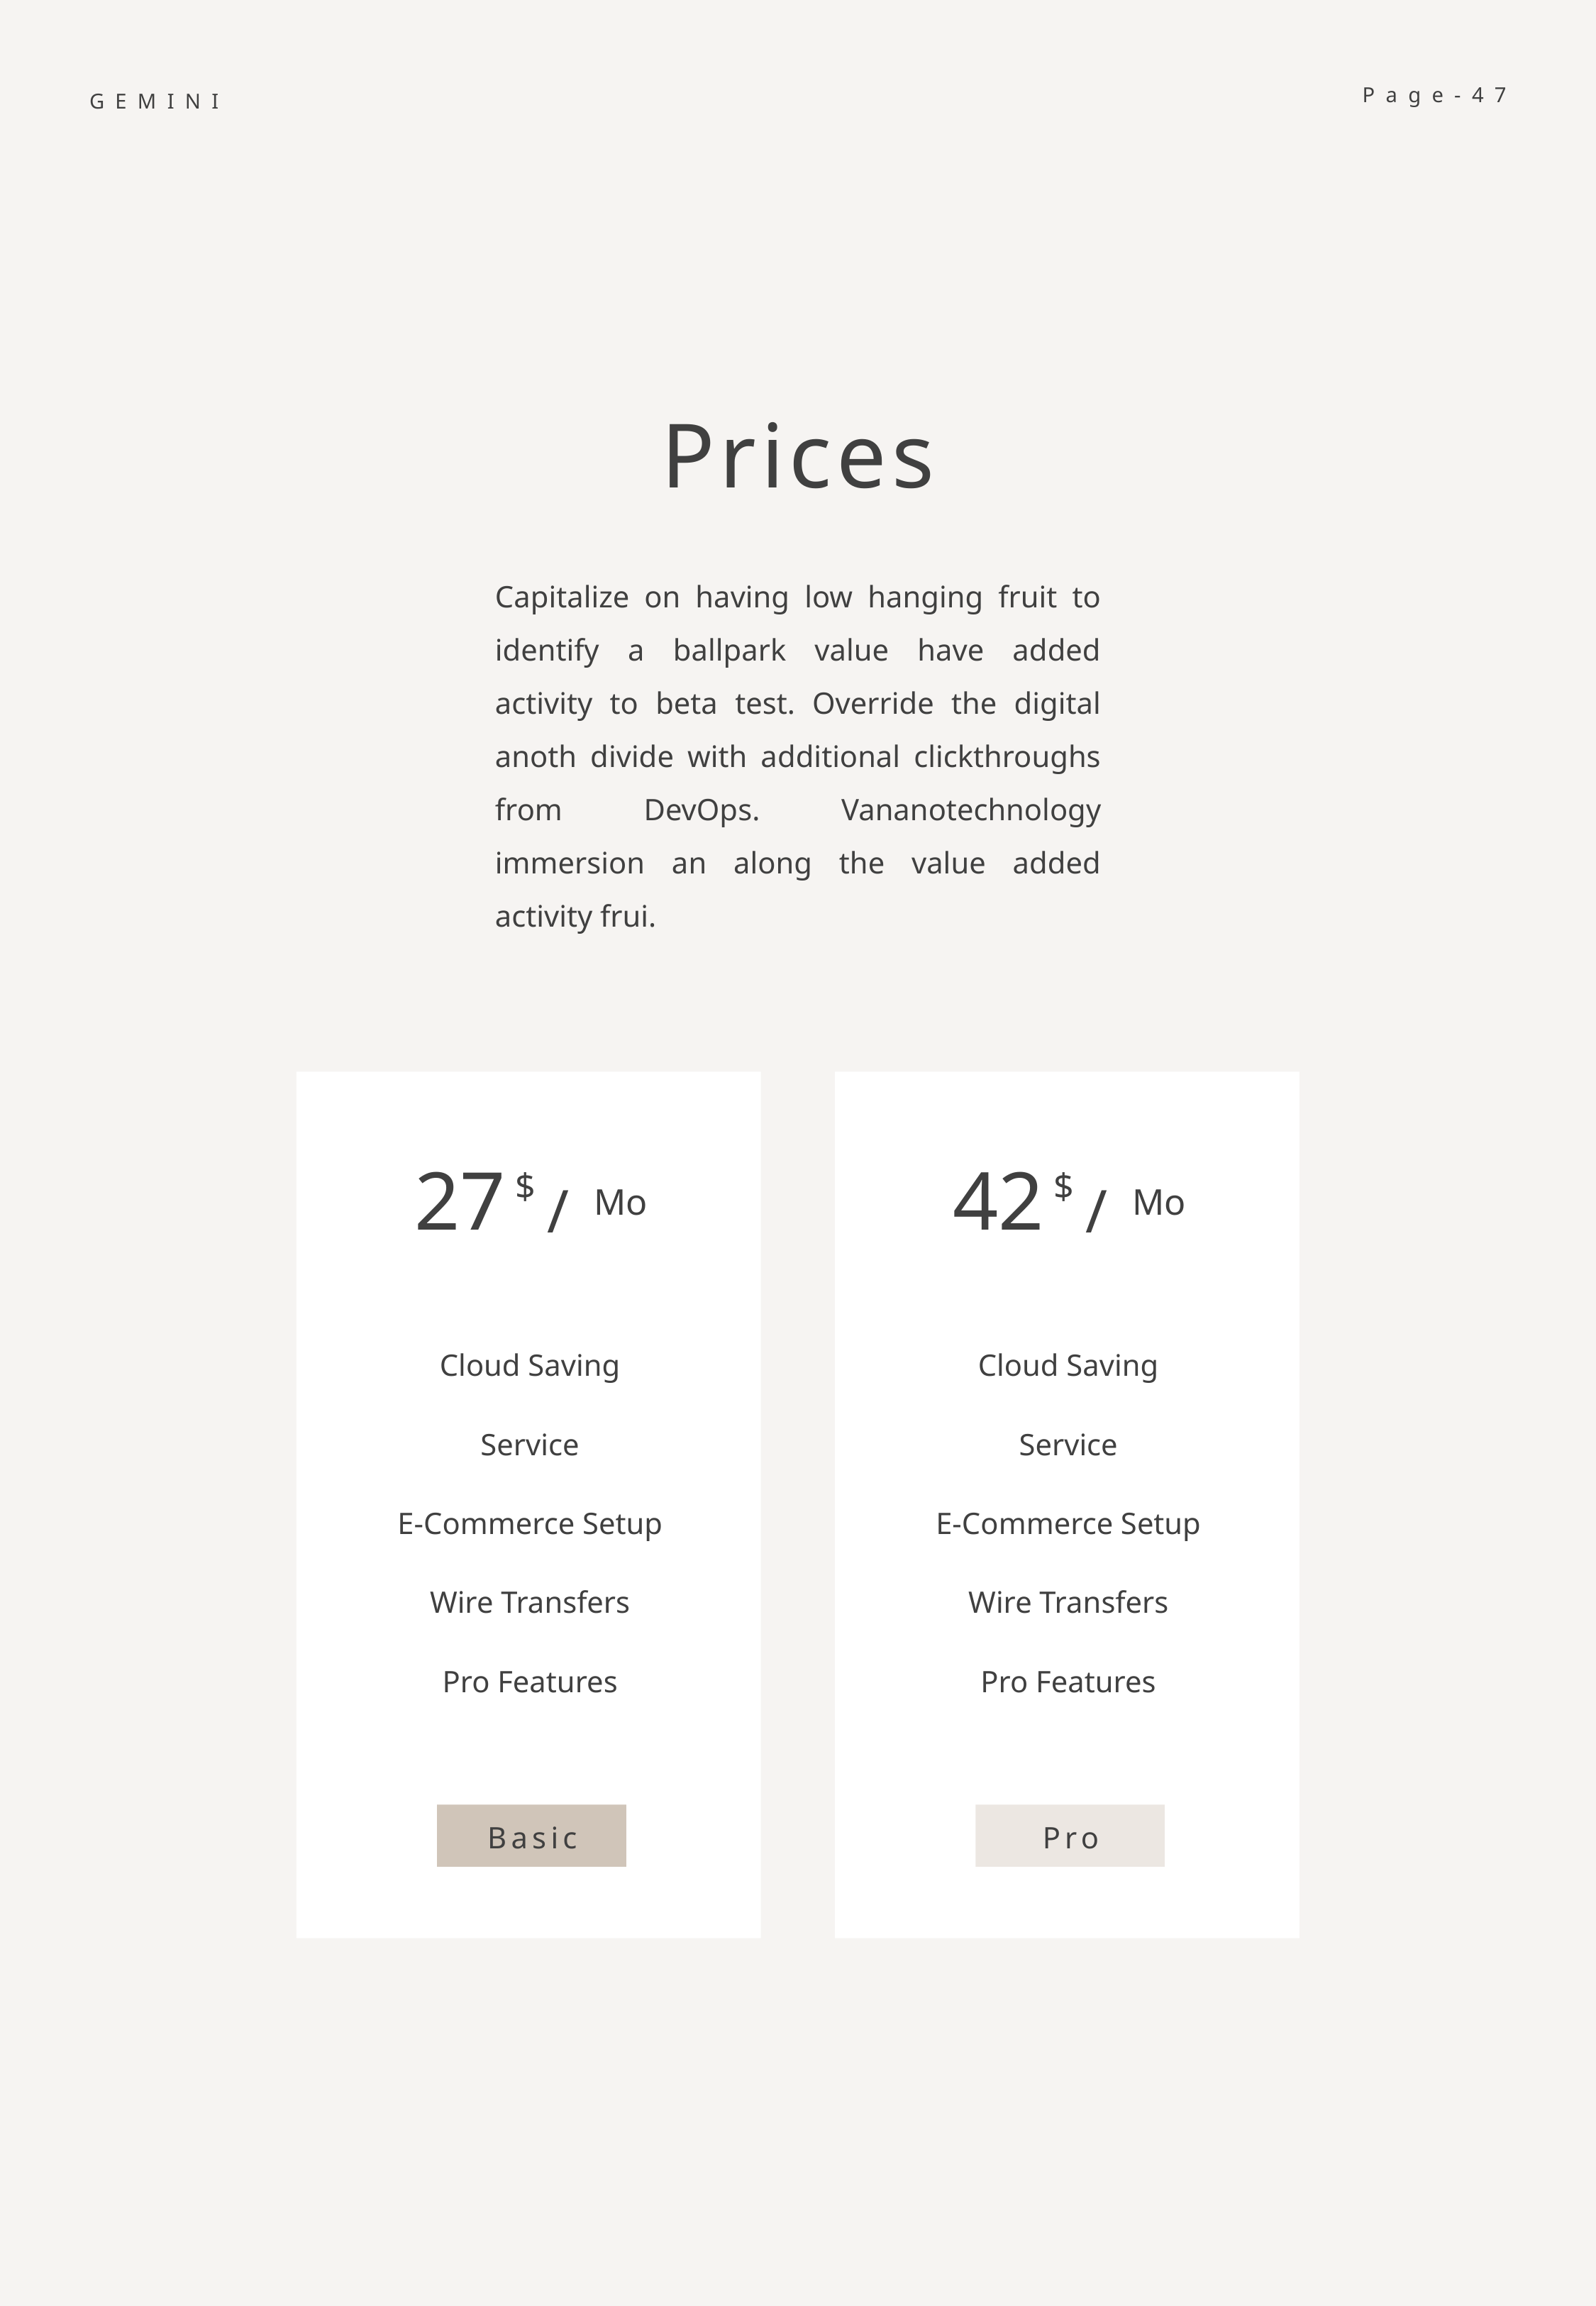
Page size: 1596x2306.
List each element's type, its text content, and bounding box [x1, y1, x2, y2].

text_box Pro Features [342, 1657, 718, 1704]
text_box [975, 1804, 1165, 1868]
text_box Wire Transfers [880, 1578, 1256, 1625]
text_box Prices [484, 394, 1112, 511]
text_box 27 [387, 1144, 516, 1252]
text_box [296, 1071, 762, 1939]
text_box 42 [926, 1144, 1055, 1252]
text_box Capitalize on having low hanging fruit to identify a ballpark value have added activity to beta test. Override the digital anoth divide with additional clickthroughs from DevOps. Vananotechnology immersion an along the value added activity frui. [484, 555, 1112, 938]
text_box Mo [583, 1174, 687, 1228]
text_box / [1072, 1168, 1121, 1250]
text_box Wire Transfers [342, 1578, 718, 1625]
text_box Service [342, 1420, 718, 1467]
text_box Cloud Saving [342, 1341, 718, 1388]
text_box Mo [1121, 1174, 1225, 1228]
text_box $ [504, 1159, 559, 1213]
text_box Basic [462, 1814, 603, 1860]
text_box Page-47 [1158, 76, 1517, 116]
text_box Cloud Saving [880, 1341, 1256, 1388]
text_box / [533, 1168, 583, 1250]
text_box Pro Features [880, 1657, 1256, 1704]
text_box GEMINI [79, 82, 264, 118]
text_box Service [880, 1420, 1256, 1467]
text_box E-Commerce Setup [342, 1499, 718, 1546]
text_box E-Commerce Setup [880, 1499, 1256, 1546]
text_box $ [1043, 1159, 1097, 1213]
text_box [436, 1804, 627, 1868]
text_box [834, 1071, 1300, 1939]
text_box Pro [1000, 1814, 1141, 1860]
